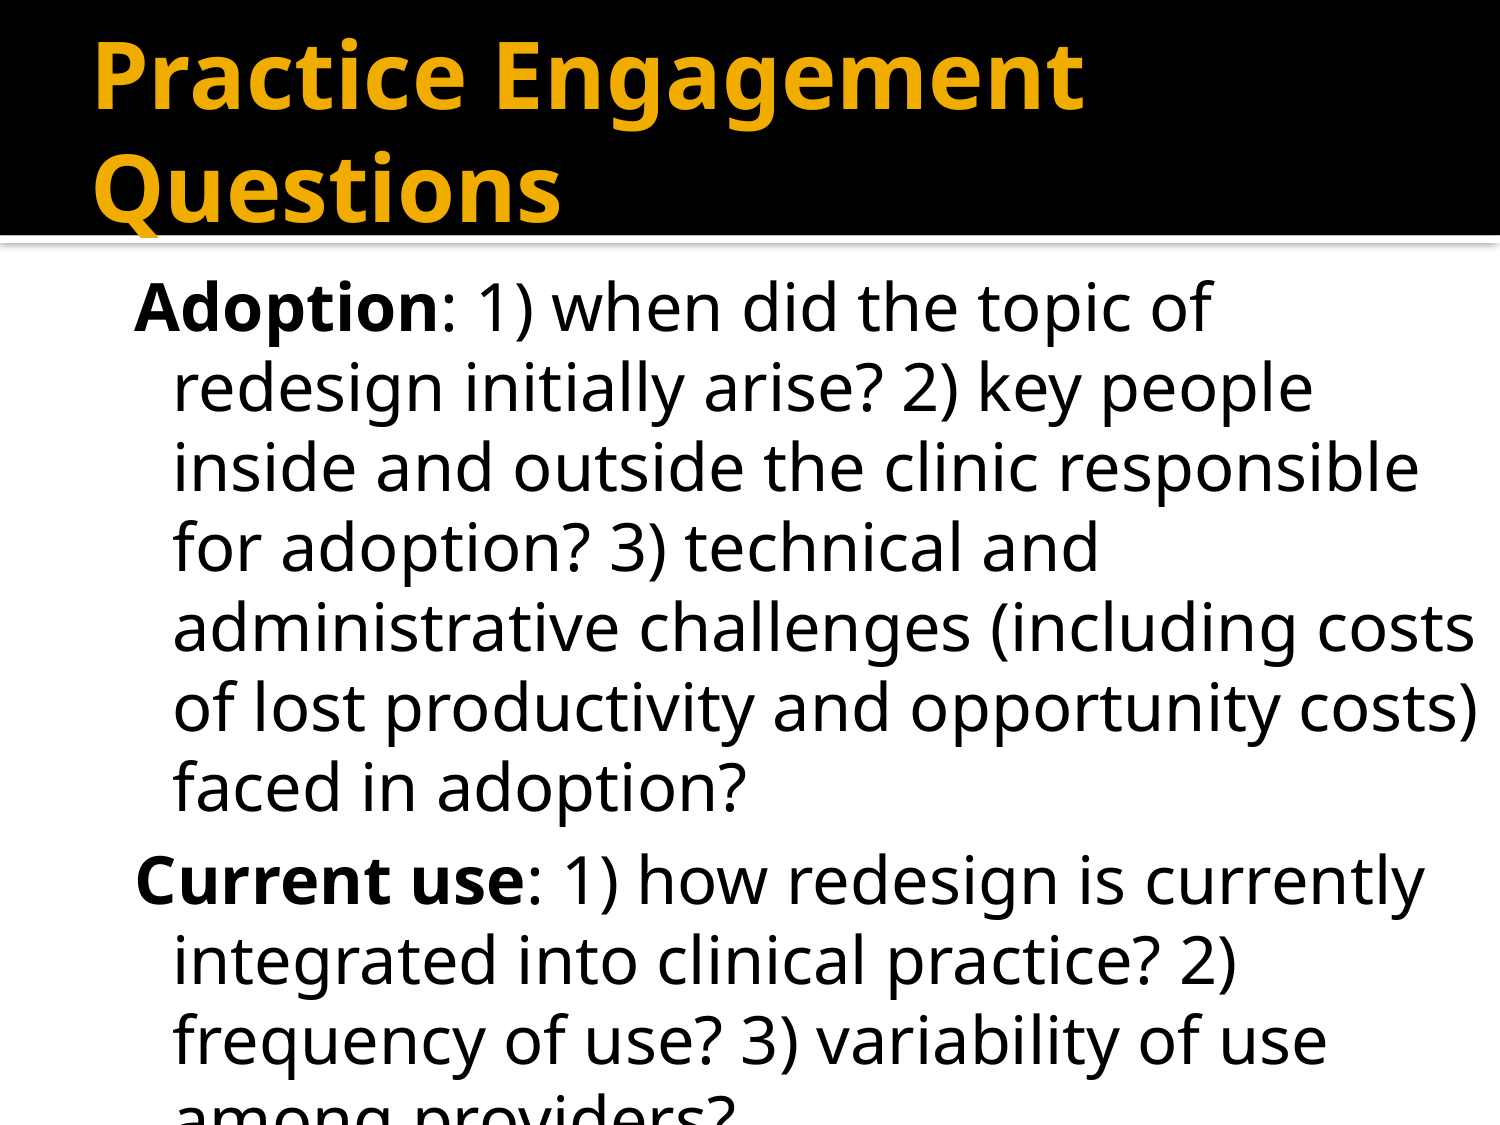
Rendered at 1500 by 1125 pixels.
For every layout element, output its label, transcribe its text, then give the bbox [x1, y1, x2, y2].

title Practice Engagement Questions [75, 25, 1425, 231]
list Adoption: 1) when did the topic of redesign initially arise? 2) key people inside and outside the clinic responsible for adoption? 3) technical and administrative challenges (including costs of lost productivity and opportunity costs) faced in adoption? Current use: 1) how redesign is currently integrated into clinical practice? 2) frequency of use? 3) variability of use among providers? [0, 249, 1500, 1101]
